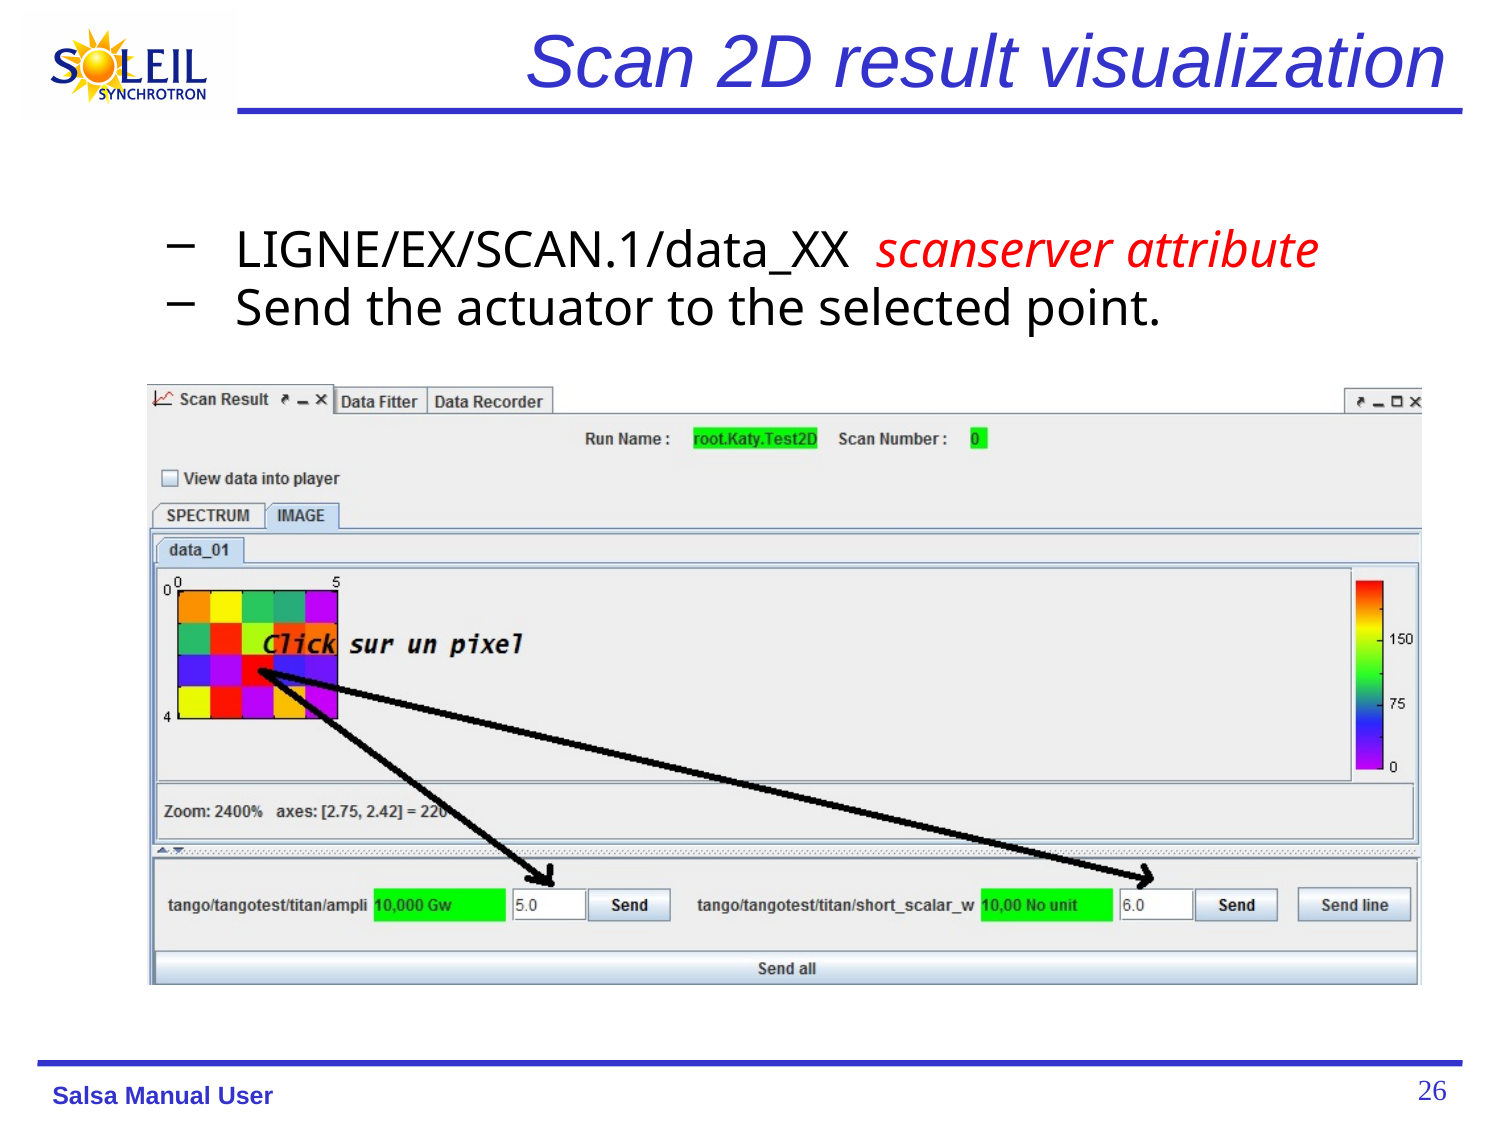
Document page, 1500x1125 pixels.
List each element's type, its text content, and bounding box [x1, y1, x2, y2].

slide_number 26 [1119, 1063, 1463, 1118]
title Scan 2D result visualization [237, 10, 1463, 106]
list LIGNE/EX/SCAN.1/data_XX scanserver attribute Send the actuator to the selected point. [64, 152, 1463, 1015]
picture [147, 384, 1422, 985]
